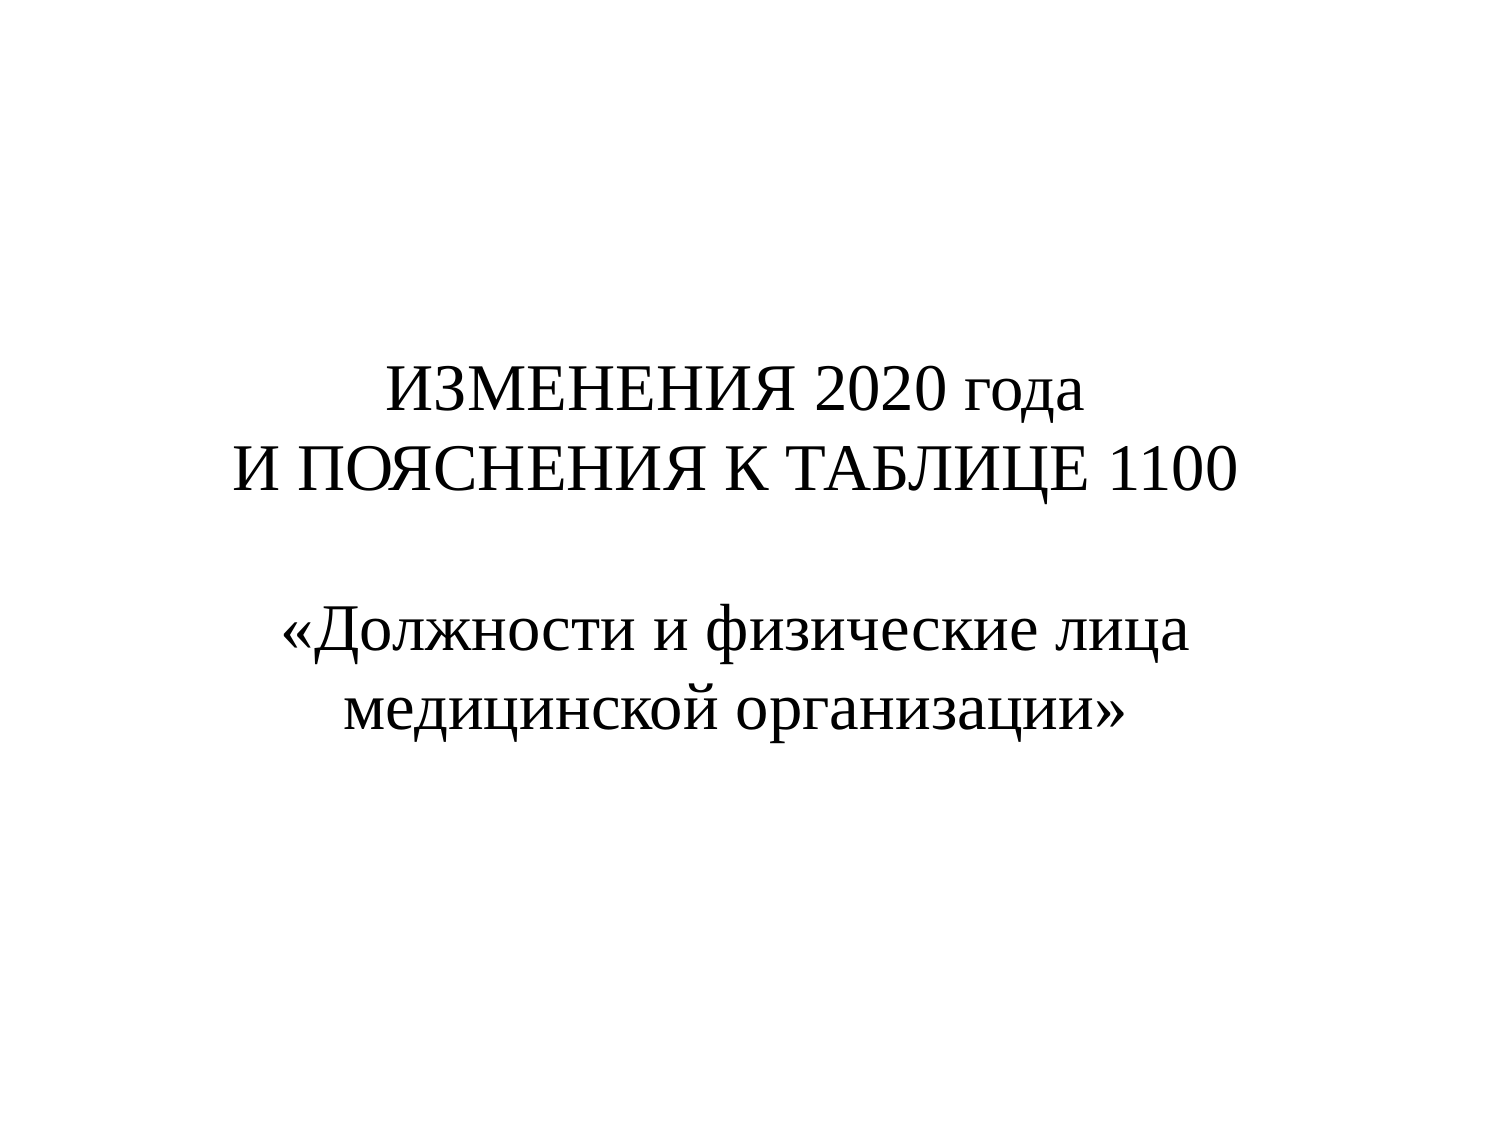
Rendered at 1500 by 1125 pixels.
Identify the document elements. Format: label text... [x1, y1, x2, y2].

text_box ИЗМЕНЕНИЯ 2020 года И ПОЯСНЕНИЯ К ТАБЛИЦЕ 1100 «Должности и физические лица медицинской организации» [117, 336, 1355, 751]
